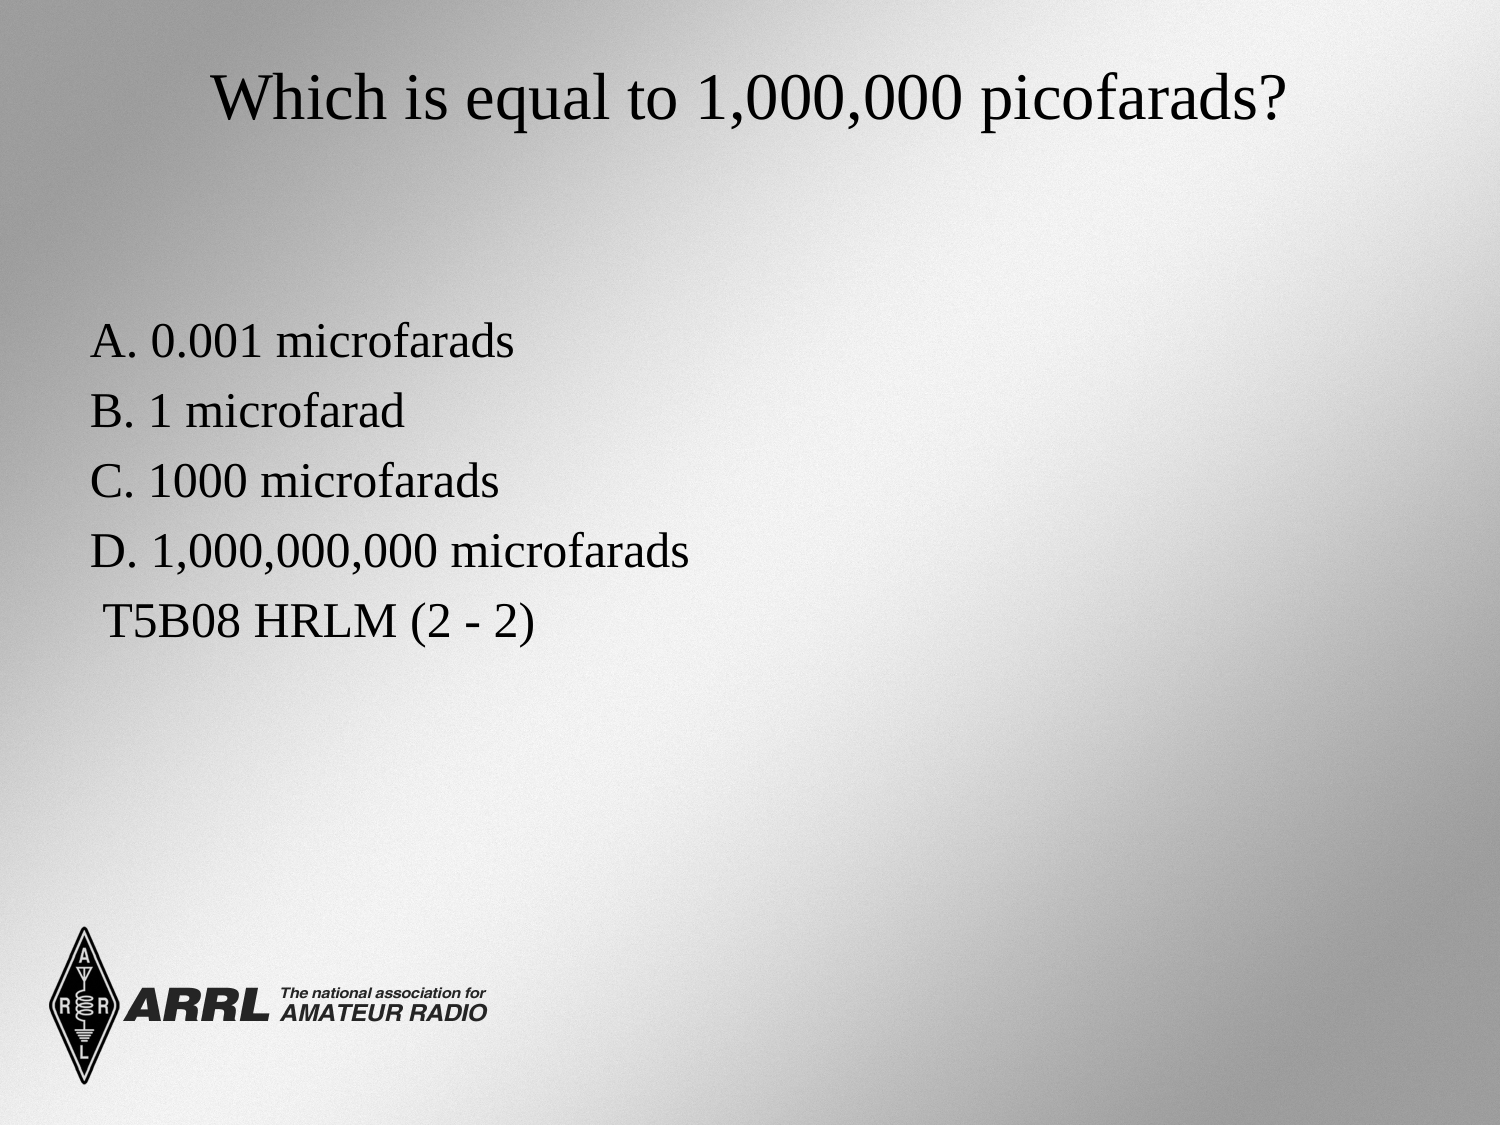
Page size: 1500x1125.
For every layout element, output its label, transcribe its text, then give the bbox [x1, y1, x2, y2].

title Which is equal to 1,000,000 picofarads? [75, 45, 1425, 233]
list A. 0.001 microfarads B. 1 microfarad C. 1000 microfarads D. 1,000,000,000 microfarads T5B08 HRLM (2 - 2) [75, 299, 1425, 1005]
picture [0, 0, 1500, 1125]
